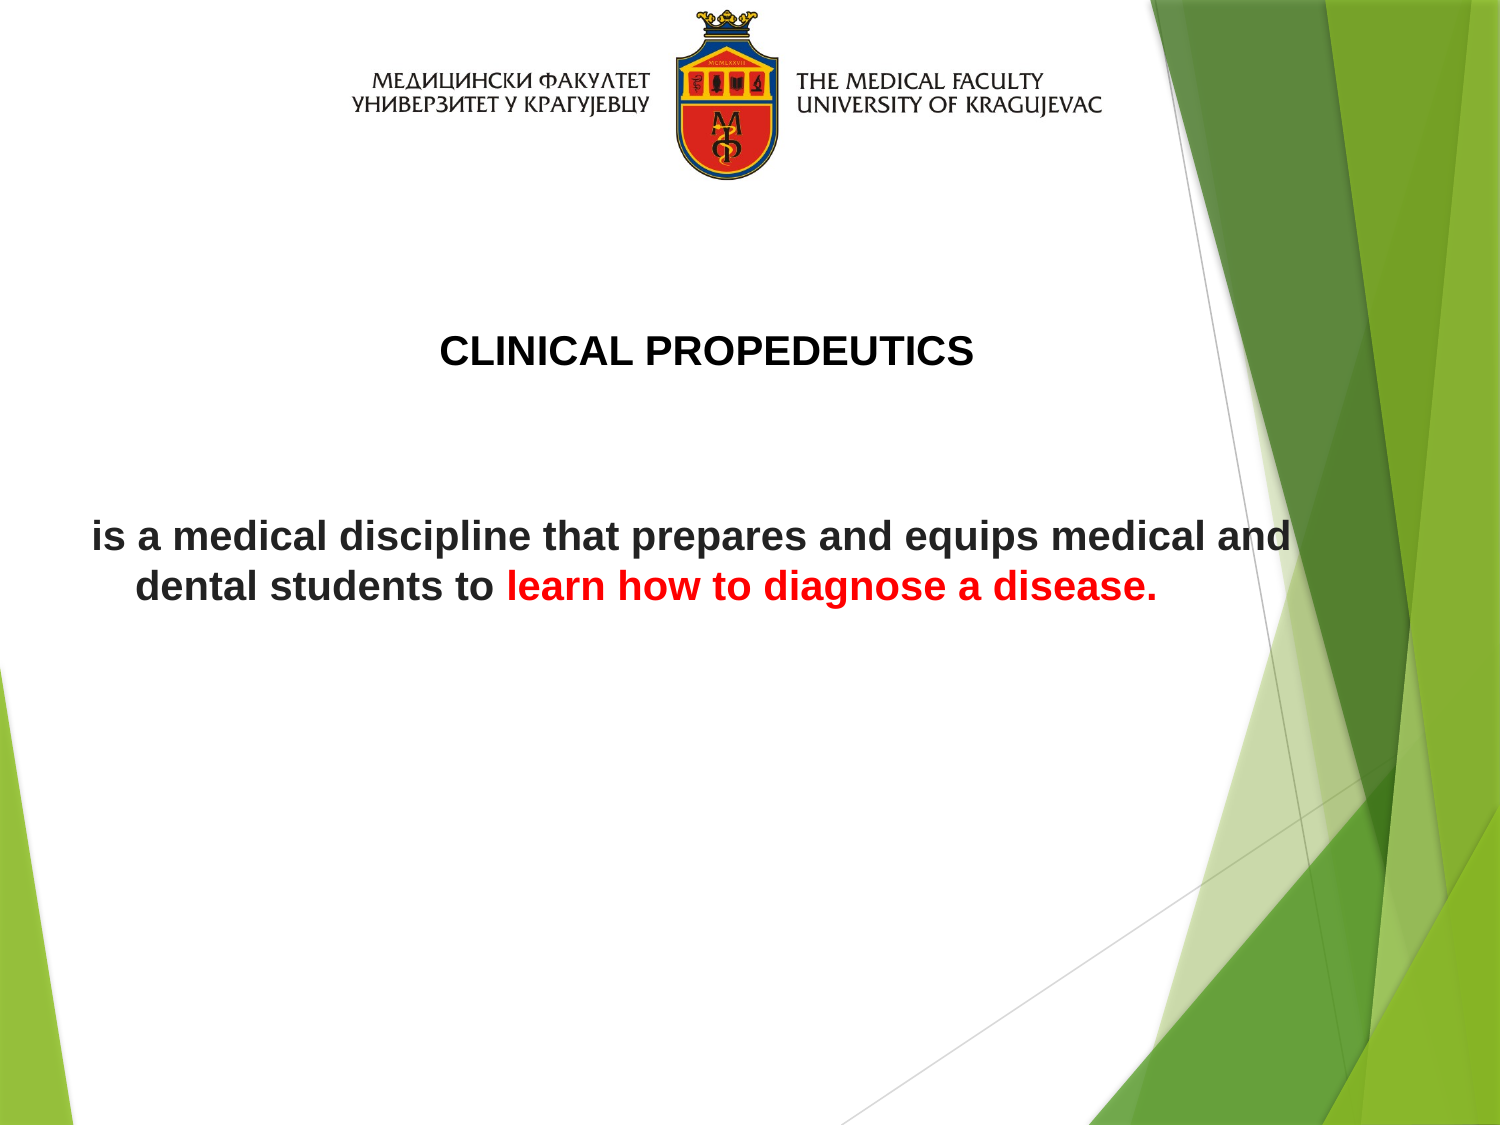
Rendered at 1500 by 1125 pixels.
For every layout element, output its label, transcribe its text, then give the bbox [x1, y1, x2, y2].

picture [328, 0, 1125, 191]
text_box CLINICAL PROPEDEUTICS is a medical discipline that prepares and equips medical and dental students to learn how to diagnose a disease. [76, 326, 1338, 996]
